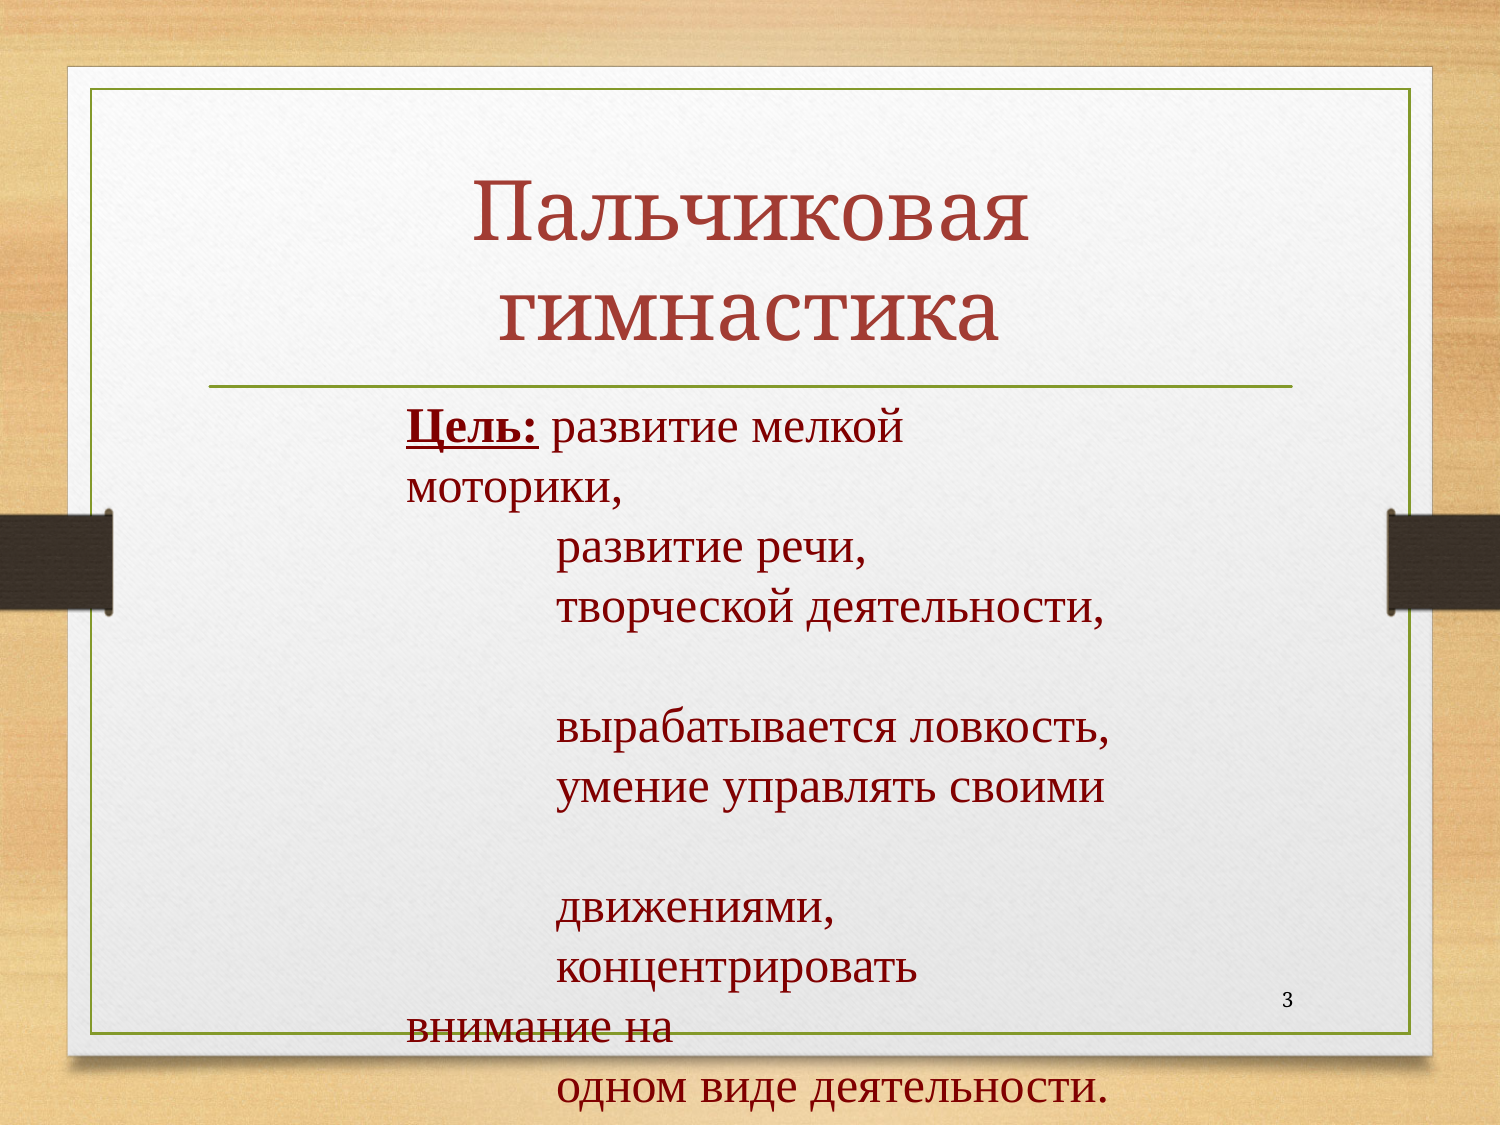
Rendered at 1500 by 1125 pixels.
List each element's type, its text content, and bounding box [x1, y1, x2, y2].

picture [0, 0, 1500, 1125]
text_box Цель: развитие мелкой моторики, развитие речи, творческой деятельности, вырабатывается ловкость, умение управлять своими движениями, концентрировать внимание на одном виде деятельности. [391, 385, 1142, 1121]
slide_number 3 [1243, 977, 1309, 1024]
title Пальчиковая гимнастика [193, 150, 1309, 365]
